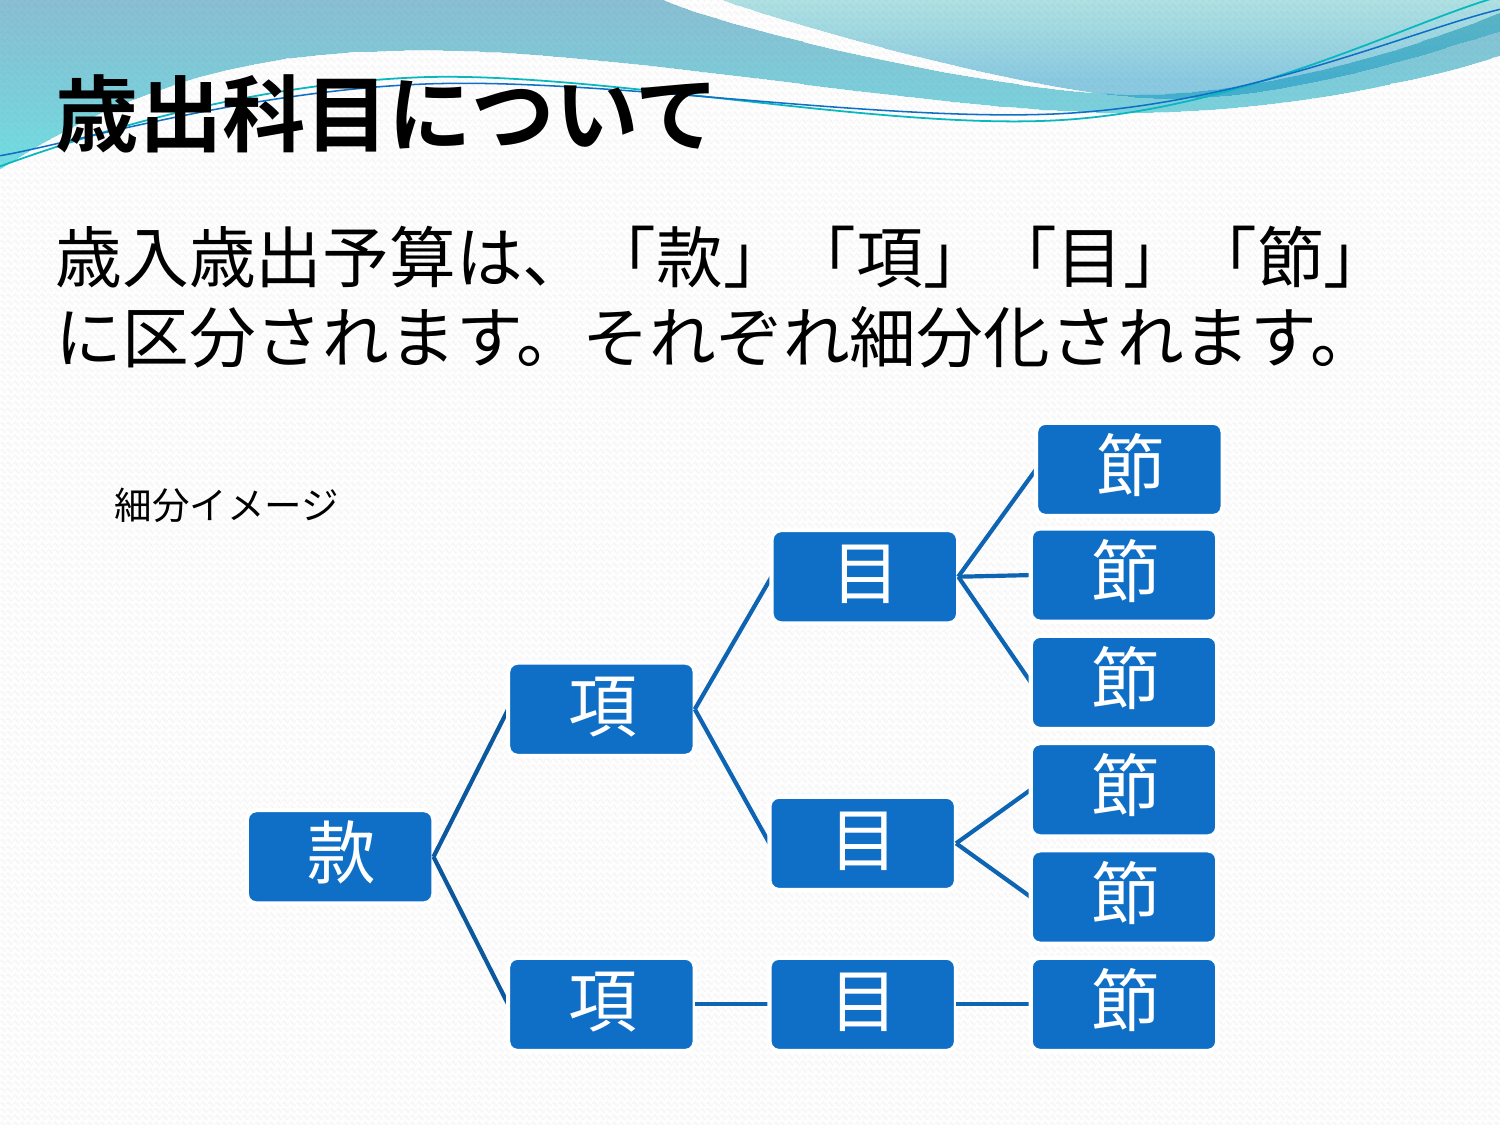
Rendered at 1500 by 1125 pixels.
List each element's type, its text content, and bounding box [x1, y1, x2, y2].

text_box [93, 420, 1371, 1052]
text_box 歳出科目について [41, 54, 1424, 170]
text_box 歳入歳出予算は、「款」「項」「目」「節」に区分されます。それぞれ細分化されます。 [41, 208, 1458, 383]
